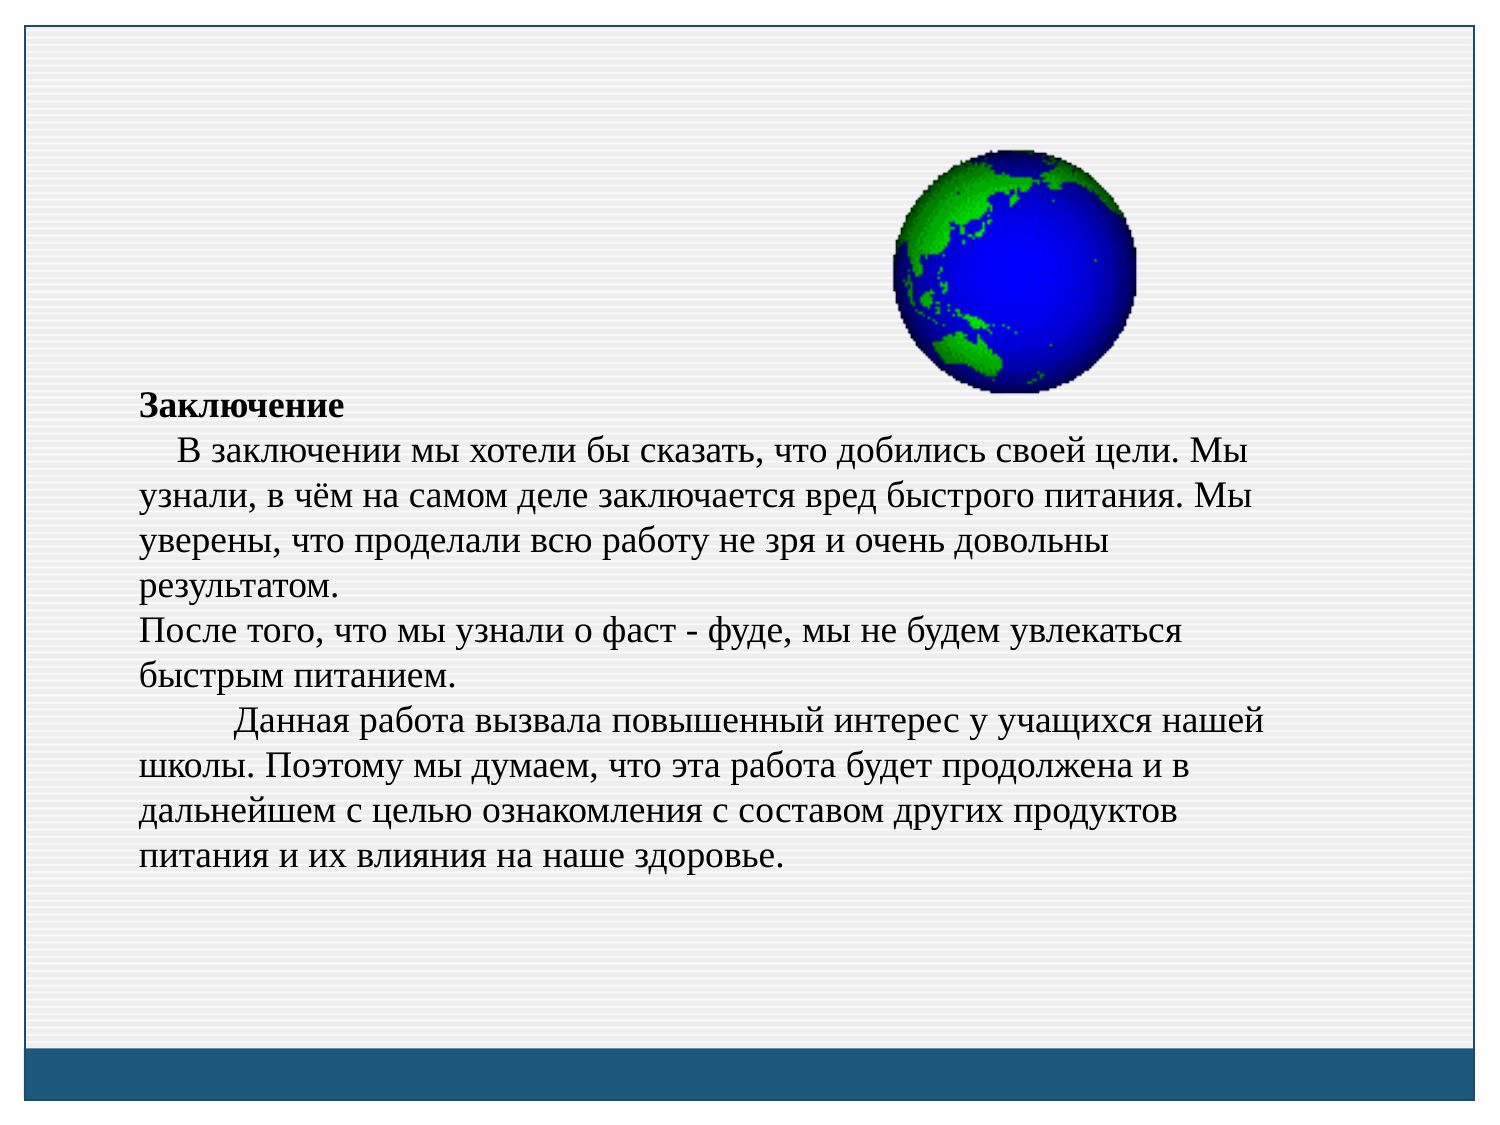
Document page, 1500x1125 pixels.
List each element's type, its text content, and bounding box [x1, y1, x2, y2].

picture [891, 148, 1140, 398]
text_box Заключение В заключении мы хотели бы сказать, что добились своей цели. Мы узнали, в чём на самом деле заключается вред быстрого питания. Мы уверены, что проделали всю работу не зря и очень довольны результатом. После того, что мы узнали о фаст - фуде, мы не будем увлекаться быстрым питанием. Данная работа вызвала повышенный интерес у учащихся нашей школы. Поэтому мы думаем, что эта работа будет продолжена и в дальнейшем с целью ознакомления с составом других продуктов питания и их влияния на наше здоровье. [123, 373, 1317, 928]
